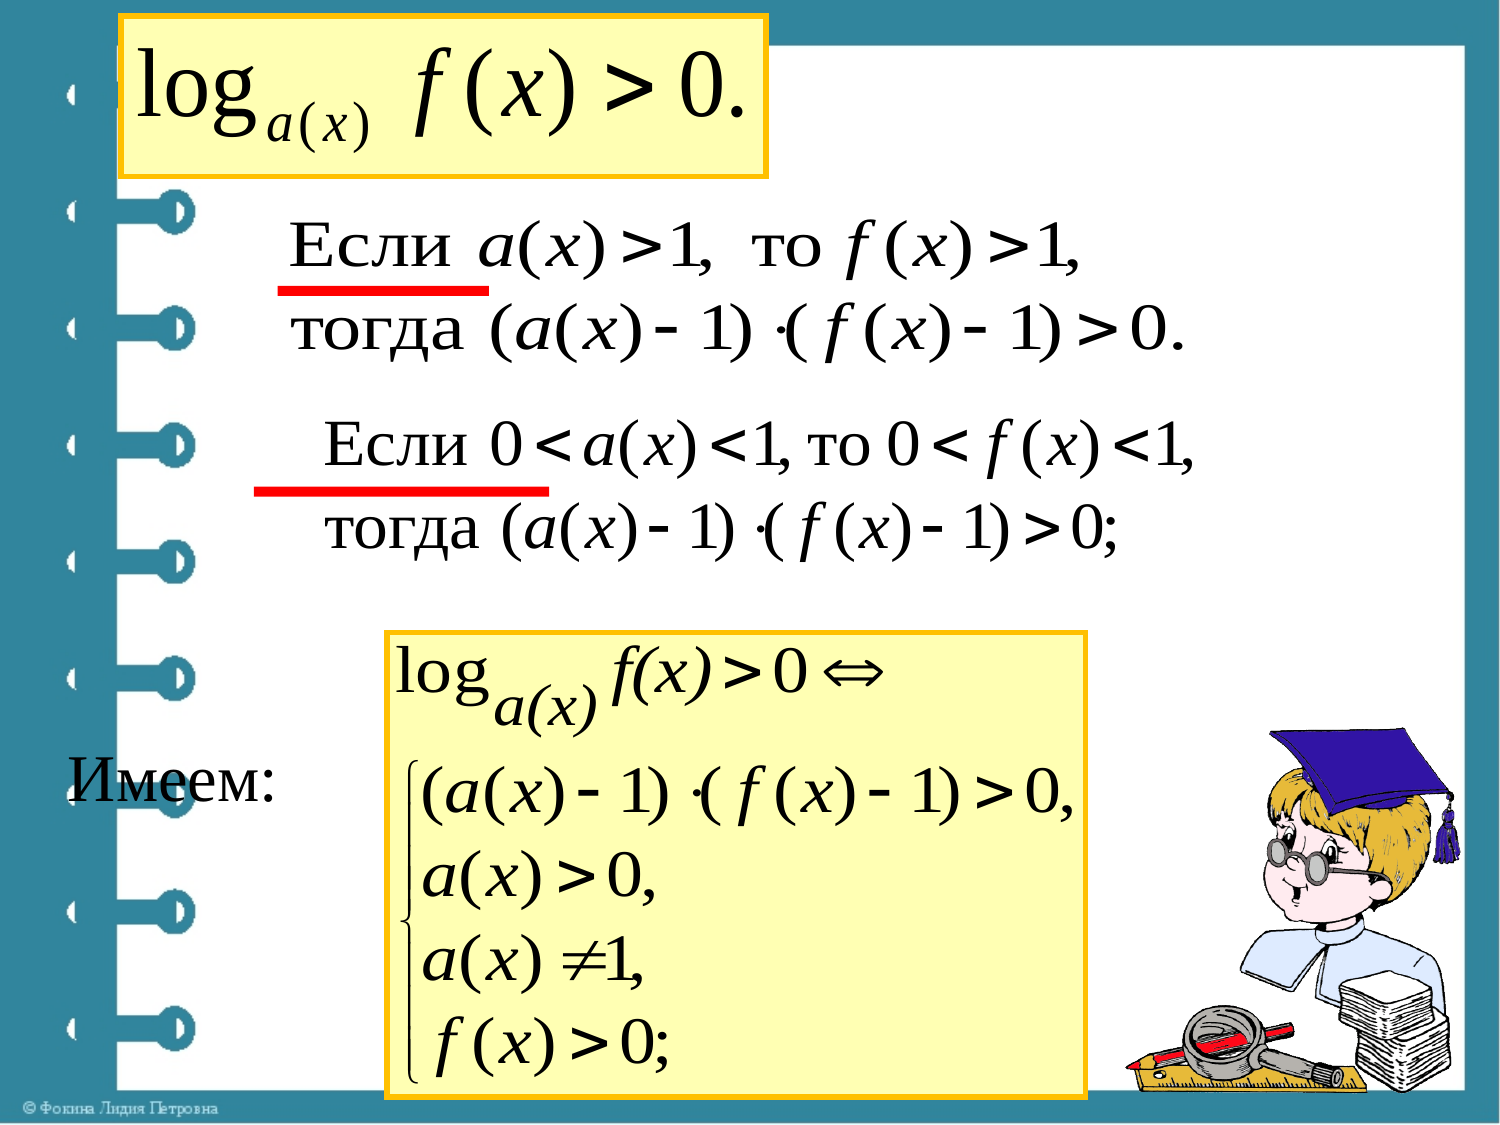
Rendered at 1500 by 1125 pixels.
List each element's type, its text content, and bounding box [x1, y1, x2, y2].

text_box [389, 635, 1083, 1095]
text_box Имеем: [53, 727, 313, 823]
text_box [316, 409, 1203, 572]
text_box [280, 210, 1192, 374]
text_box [123, 18, 764, 174]
picture [0, 0, 1500, 1125]
